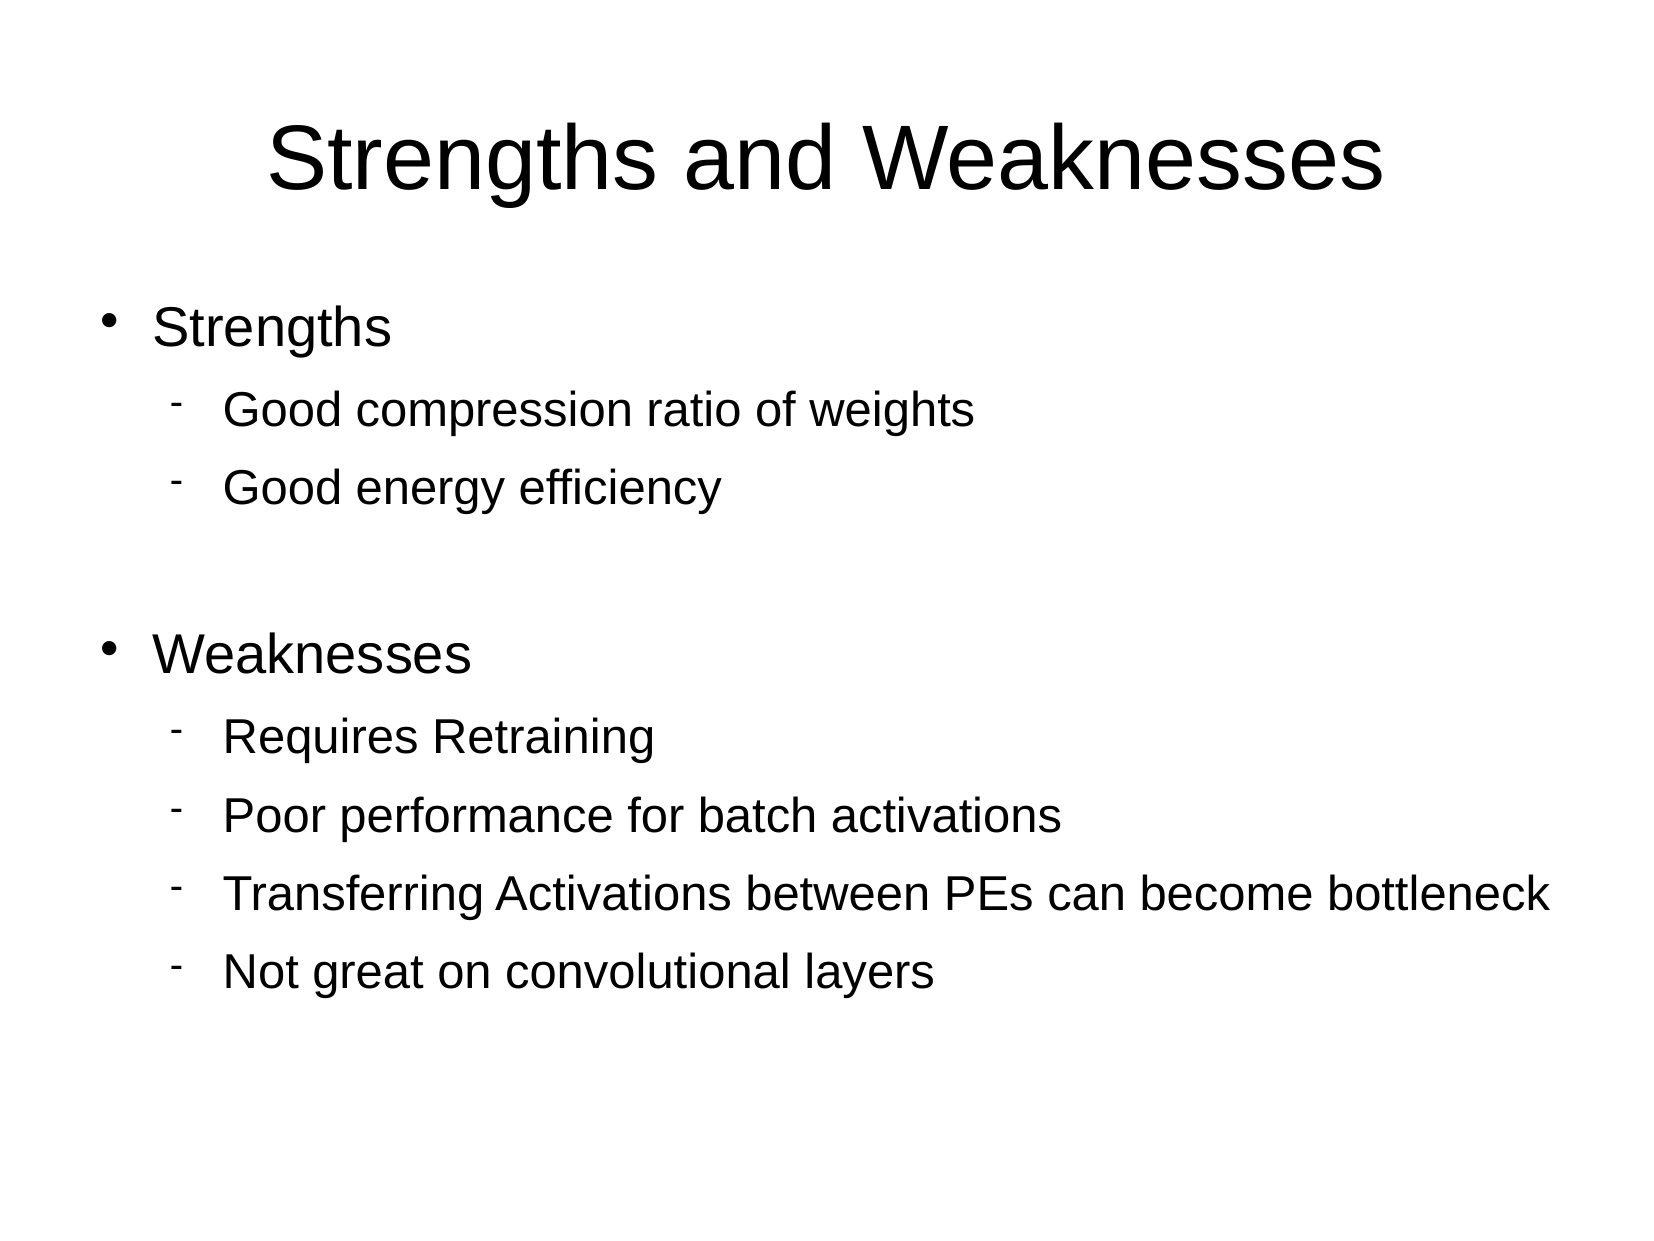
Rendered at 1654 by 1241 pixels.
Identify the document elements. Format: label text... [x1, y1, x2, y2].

text_box Strengths and Weaknesses [82, 49, 1571, 257]
text_box Strengths Good compression ratio of weights Good energy efficiency Weaknesses Requires Retraining Poor performance for batch activations Transferring Activations between PEs can become bottleneck Not great on convolutional layers [82, 290, 1571, 1010]
